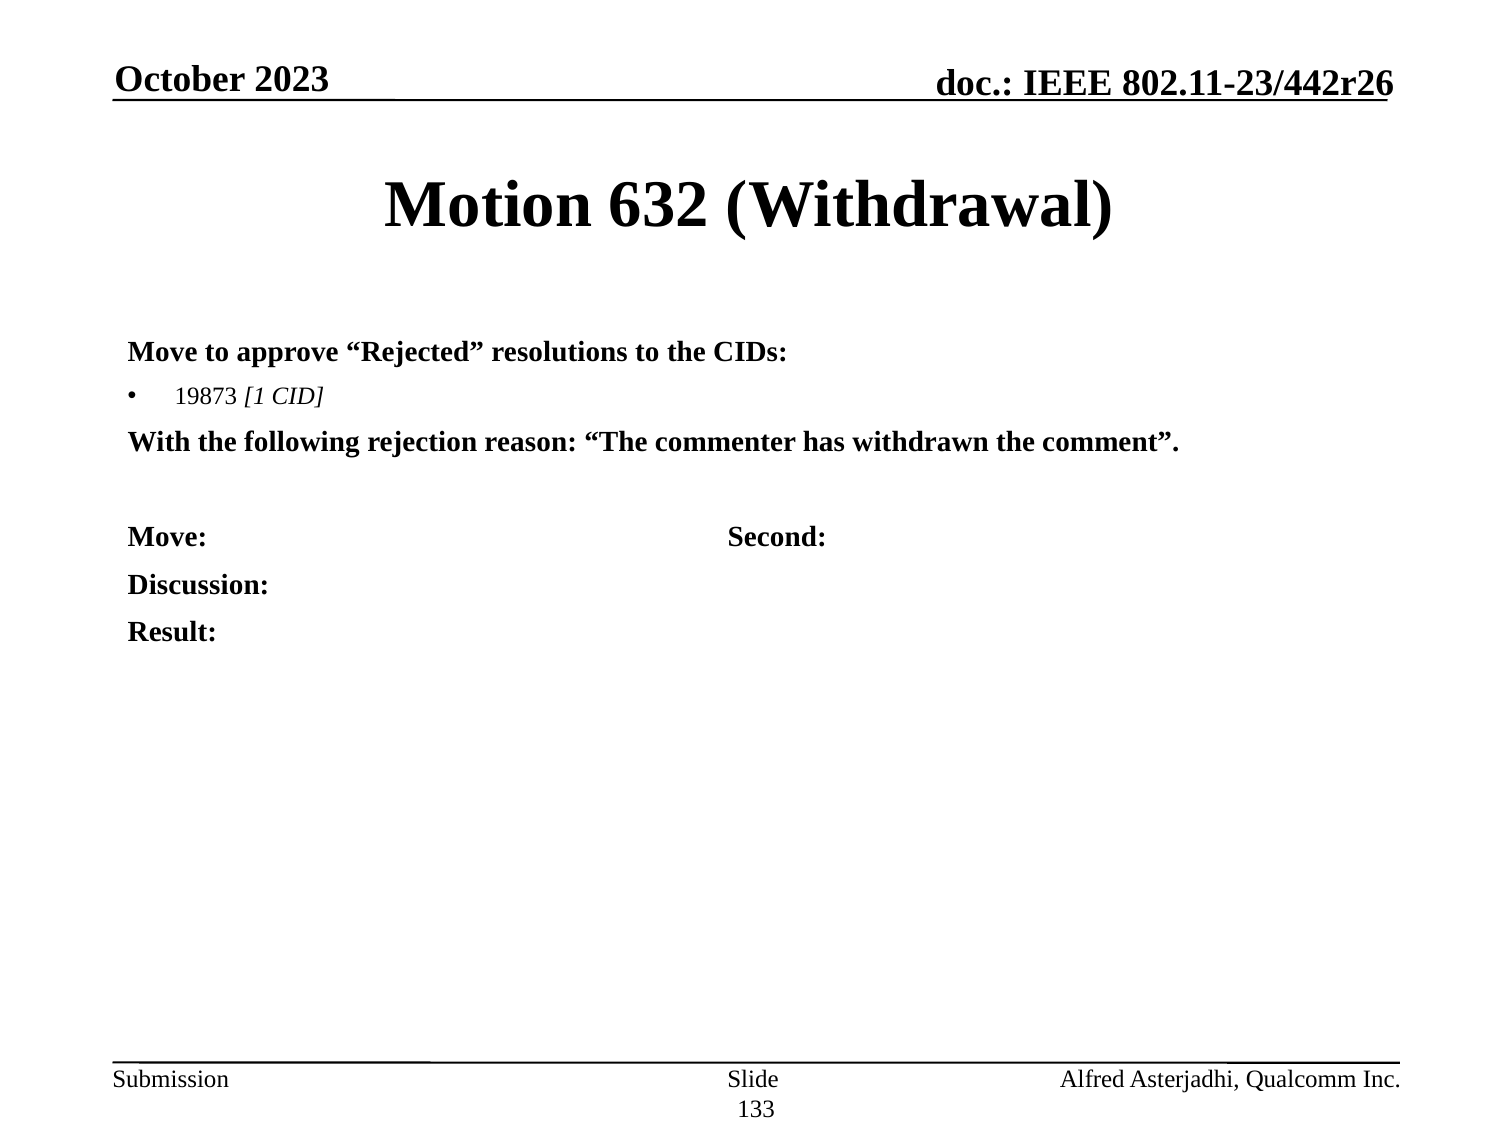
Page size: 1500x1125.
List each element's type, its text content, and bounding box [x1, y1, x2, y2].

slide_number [114, 54, 423, 100]
list Move to approve “Rejected” resolutions to the CIDs: 19873 [1 CID] With the following rejection reason: “The commenter has withdrawn the comment”. Move: Second: Discussion: Result: [112, 324, 1388, 1063]
slide_number Slide 133 [712, 1061, 800, 1123]
title Motion 632 (Withdrawal) [112, 112, 1388, 288]
footer Alfred Asterjadhi, Qualcomm Inc. [878, 1061, 1402, 1093]
